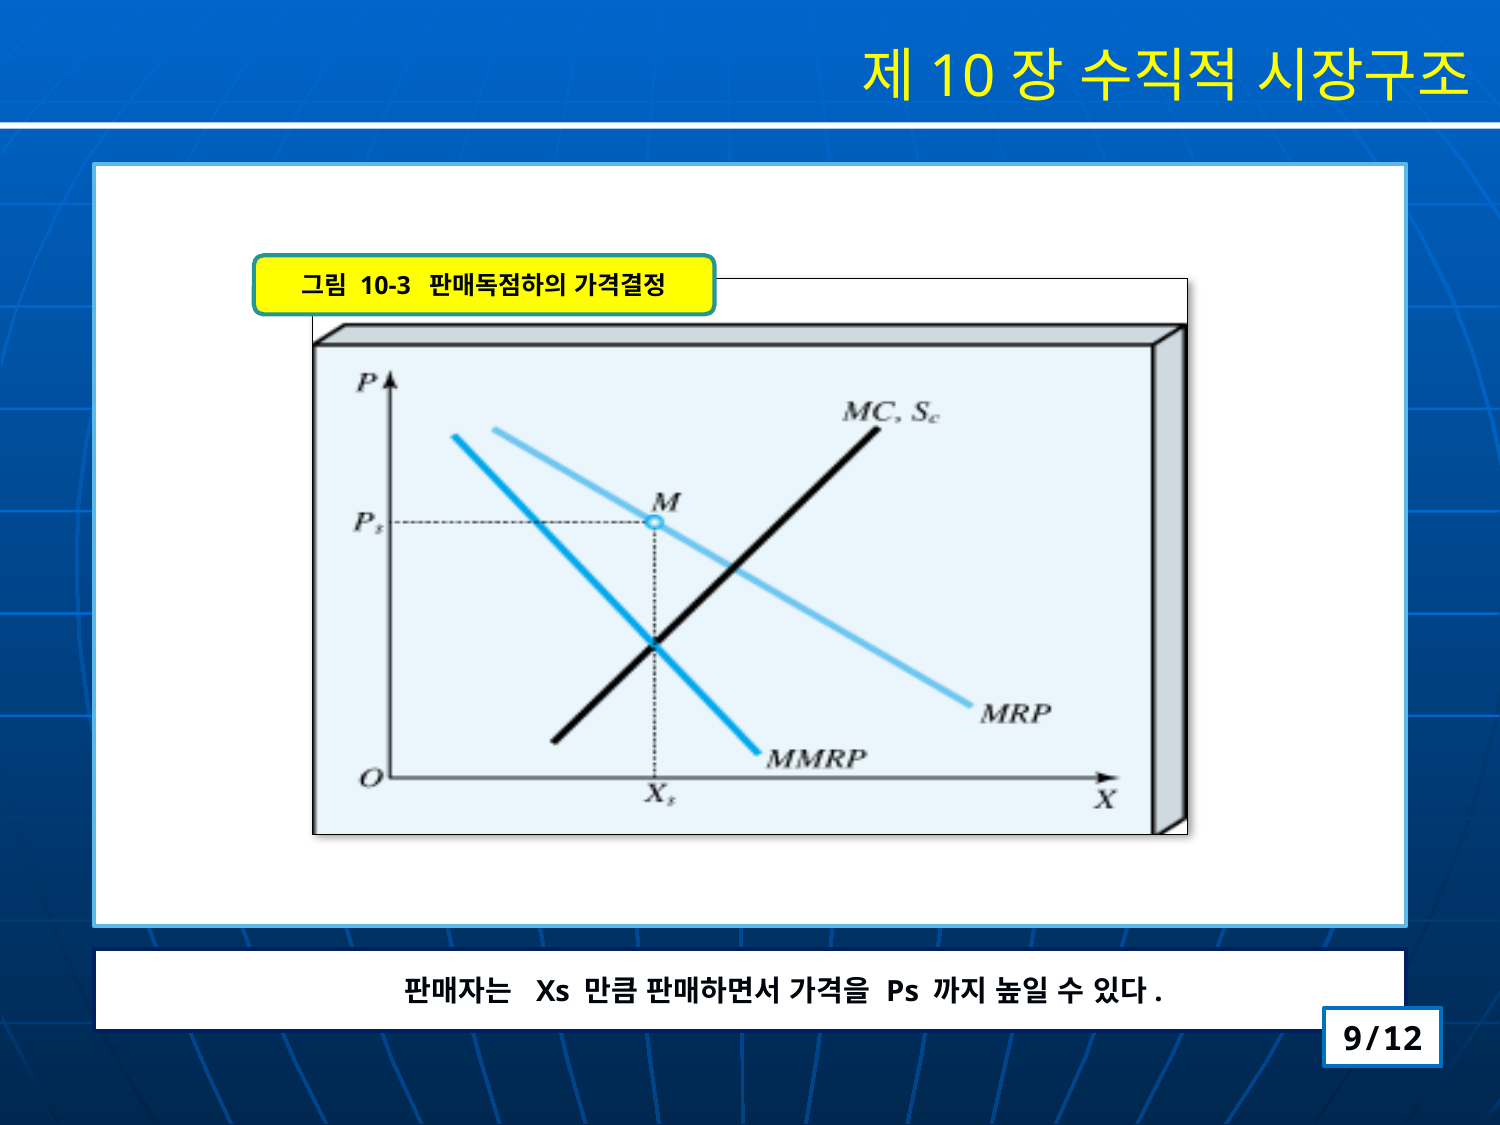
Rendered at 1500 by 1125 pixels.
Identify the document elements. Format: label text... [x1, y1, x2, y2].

text_box [92, 162, 1408, 928]
text_box 판매자는 Xs 만큼 판매하면서 가격을 Ps 까지 높일 수 있다. [92, 947, 1408, 1033]
picture [312, 278, 1188, 835]
text_box 9/12 [1322, 1006, 1443, 1068]
text_box 그림 10-3 판매독점하의 가격결정 [251, 253, 717, 317]
text_box 제10장 수직적 시장구조 [847, 31, 1486, 116]
